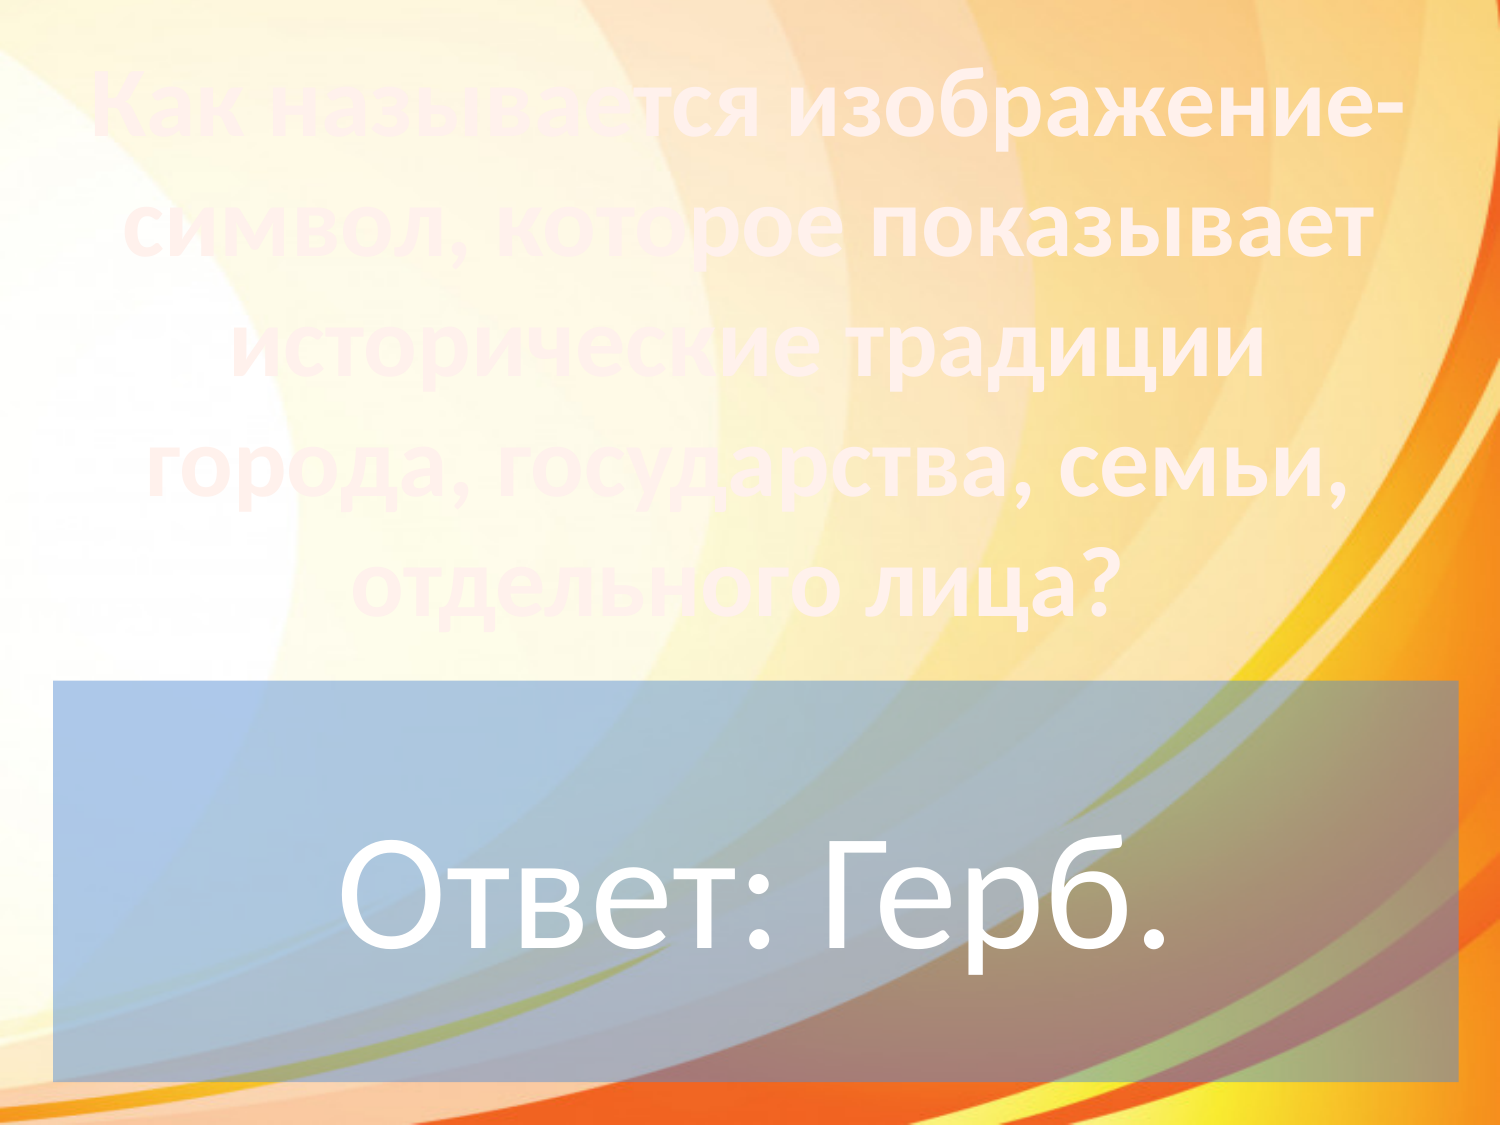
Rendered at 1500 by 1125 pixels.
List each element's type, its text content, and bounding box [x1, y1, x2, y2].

text_box Как называется изображение-символ, которое показывает исторические традиции города, государства, семьи, отдельного лица? [57, 29, 1441, 644]
picture [0, 0, 1500, 1125]
text_box Ответ: Герб. [51, 679, 1461, 1084]
